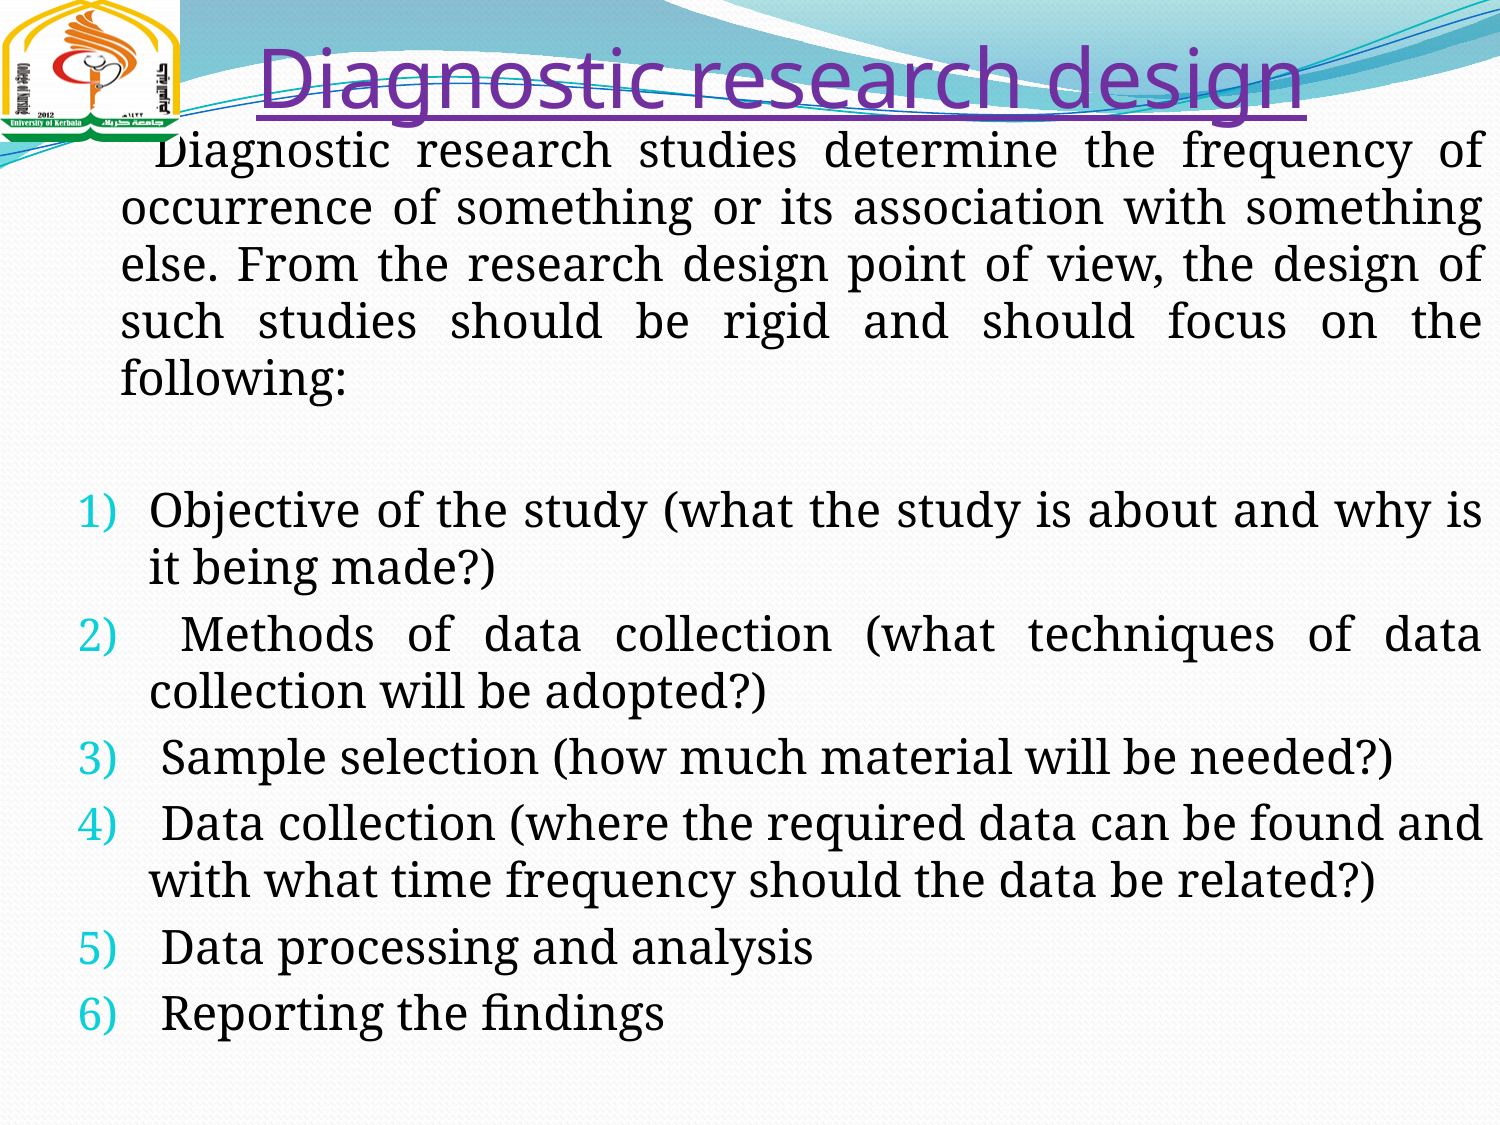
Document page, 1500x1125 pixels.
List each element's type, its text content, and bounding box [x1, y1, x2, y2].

picture [0, 0, 181, 143]
list Diagnostic research studies determine the frequency of occurrence of something or its association with something else. From the research design point of view, the design of such studies should be rigid and should focus on the following: Objective of the study (what the study is about and why is it being made?) Methods of data collection (what techniques of data collection will be adopted?) Sample selection (how much material will be needed?) Data collection (where the required data can be found and with what time frequency should the data be related?) Data processing and analysis Reporting the findings [62, 112, 1500, 1125]
title Diagnostic research design [212, 12, 1500, 112]
